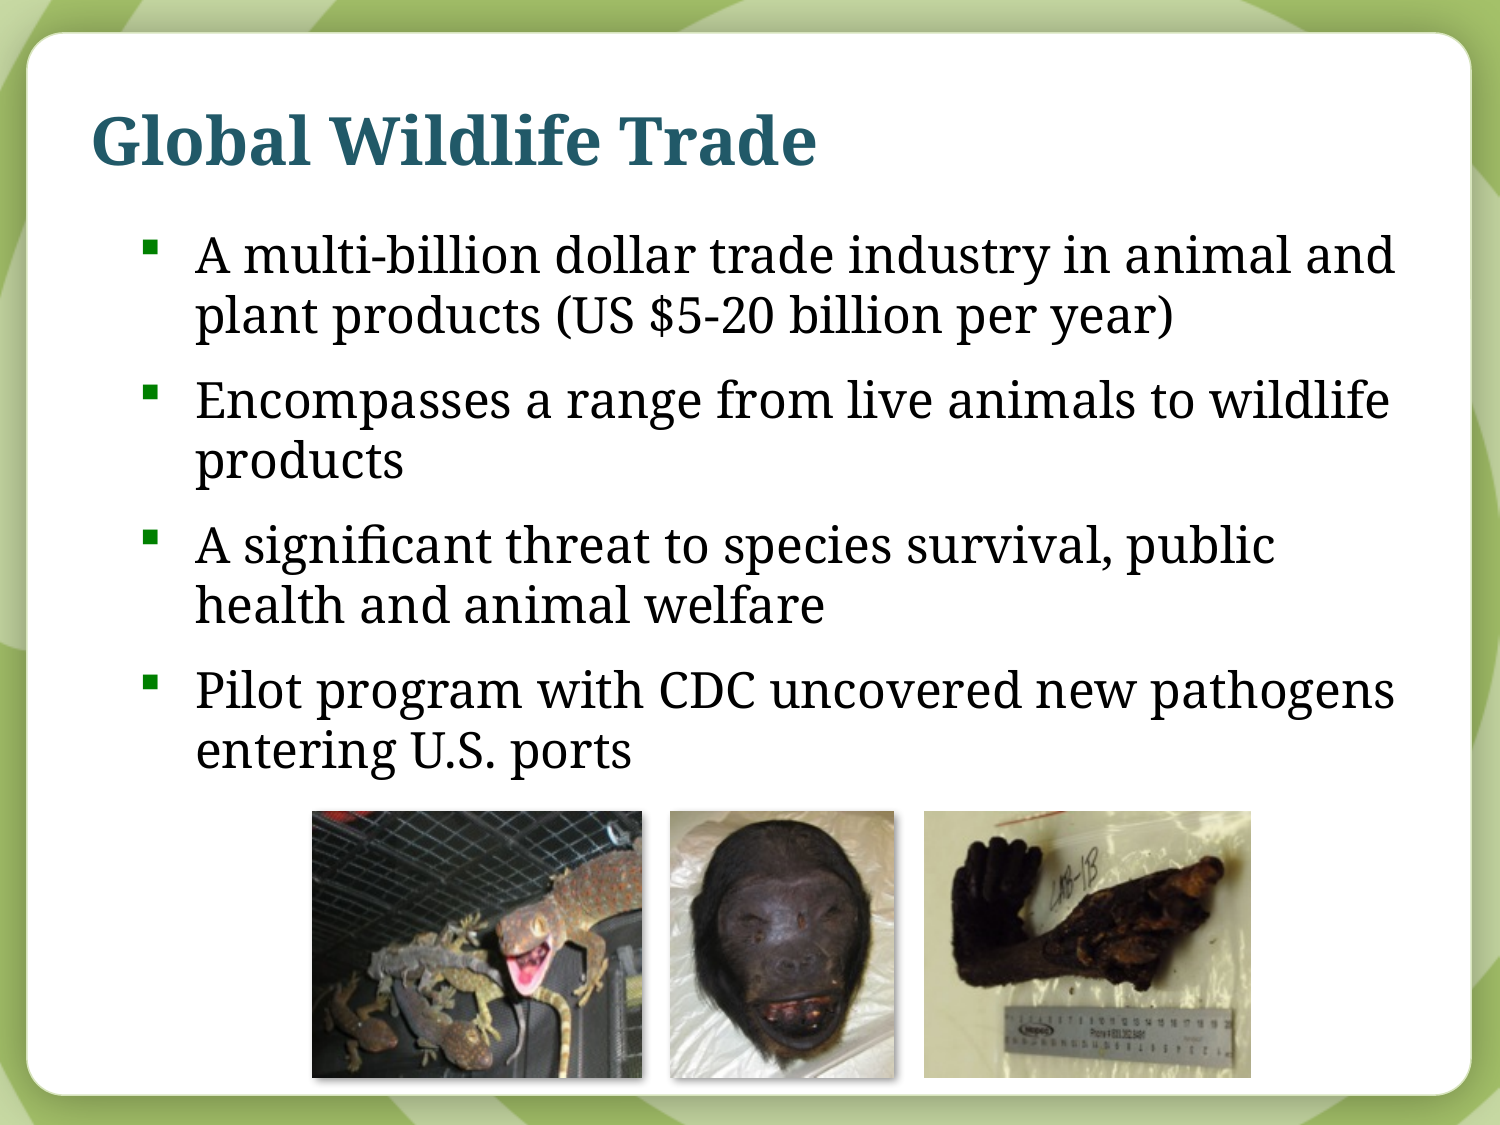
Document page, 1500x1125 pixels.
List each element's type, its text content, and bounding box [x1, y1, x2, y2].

picture [312, 811, 642, 1078]
picture [670, 811, 894, 1078]
text_box Global Wildlife Trade [74, 45, 1425, 233]
list A multi-billion dollar trade industry in animal and plant products (US $5-20 billion per year) Encompasses a range from live animals to wildlife products A significant threat to species survival, public health and animal welfare Pilot program with CDC uncovered new pathogens entering U.S. ports [123, 216, 1454, 1031]
picture [924, 811, 1252, 1078]
